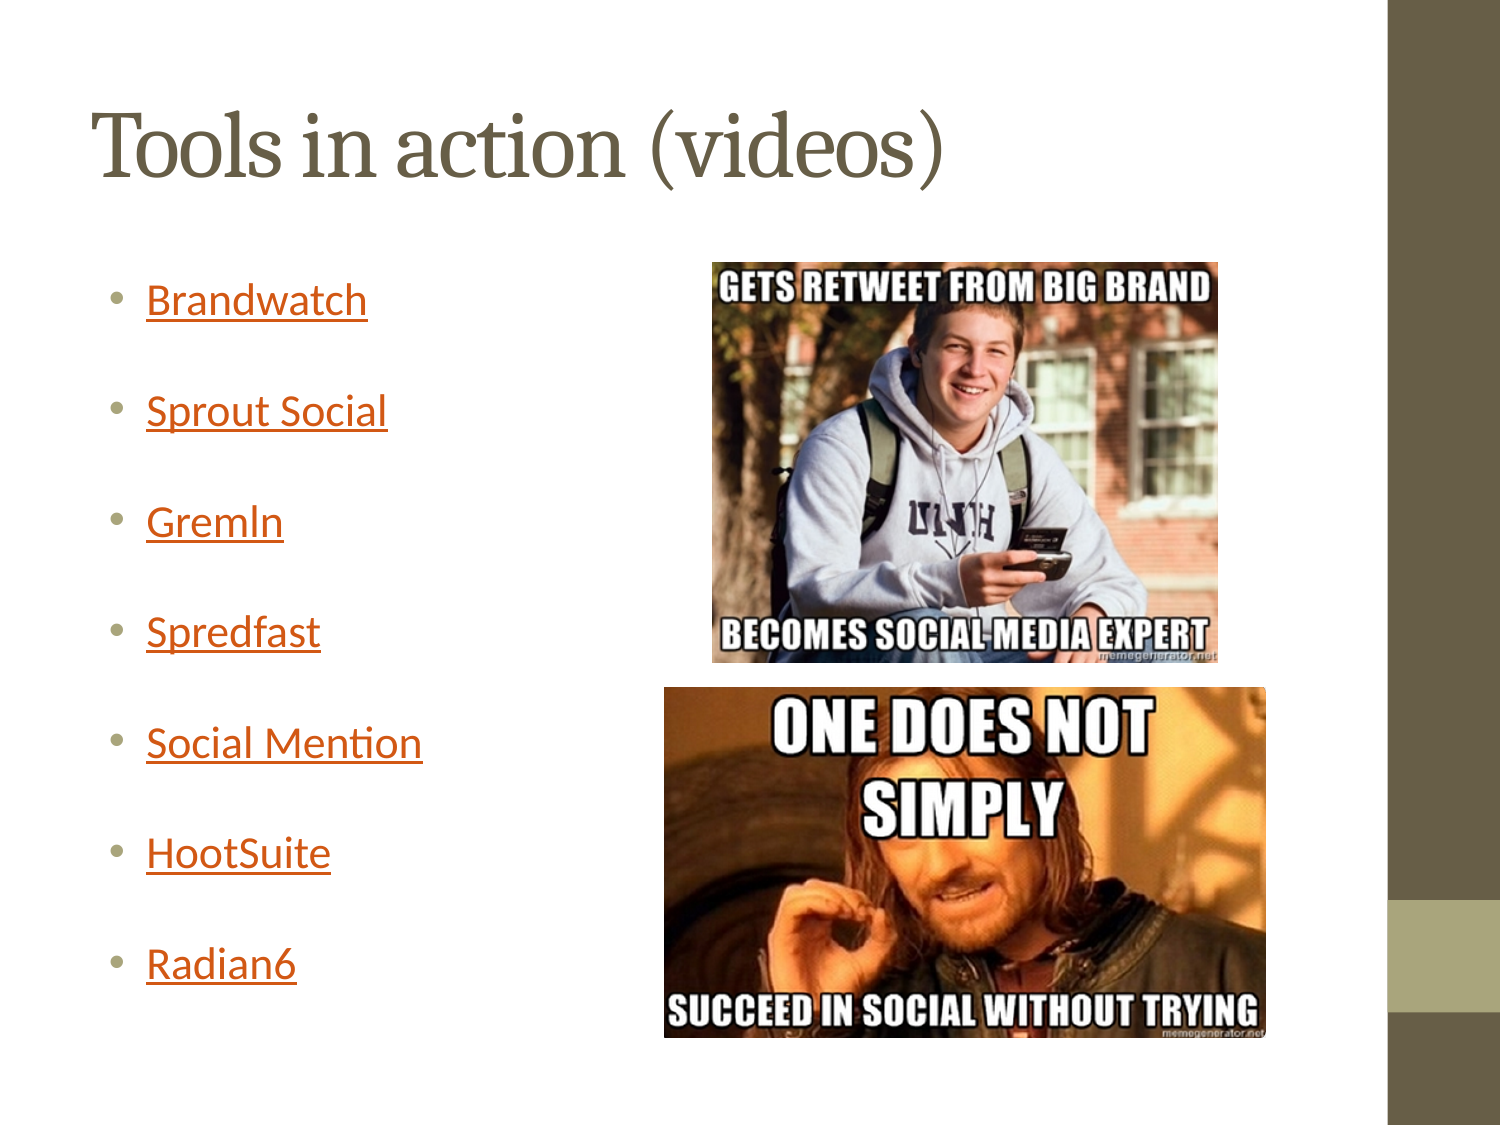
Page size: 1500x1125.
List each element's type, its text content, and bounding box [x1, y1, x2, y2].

picture [711, 261, 1218, 663]
list Brandwatch Sprout Social Gremln Spredfast Social Mention HootSuite Radian6 [75, 262, 1325, 1050]
picture [663, 686, 1266, 1039]
title Tools in action (videos) [75, 45, 1325, 233]
